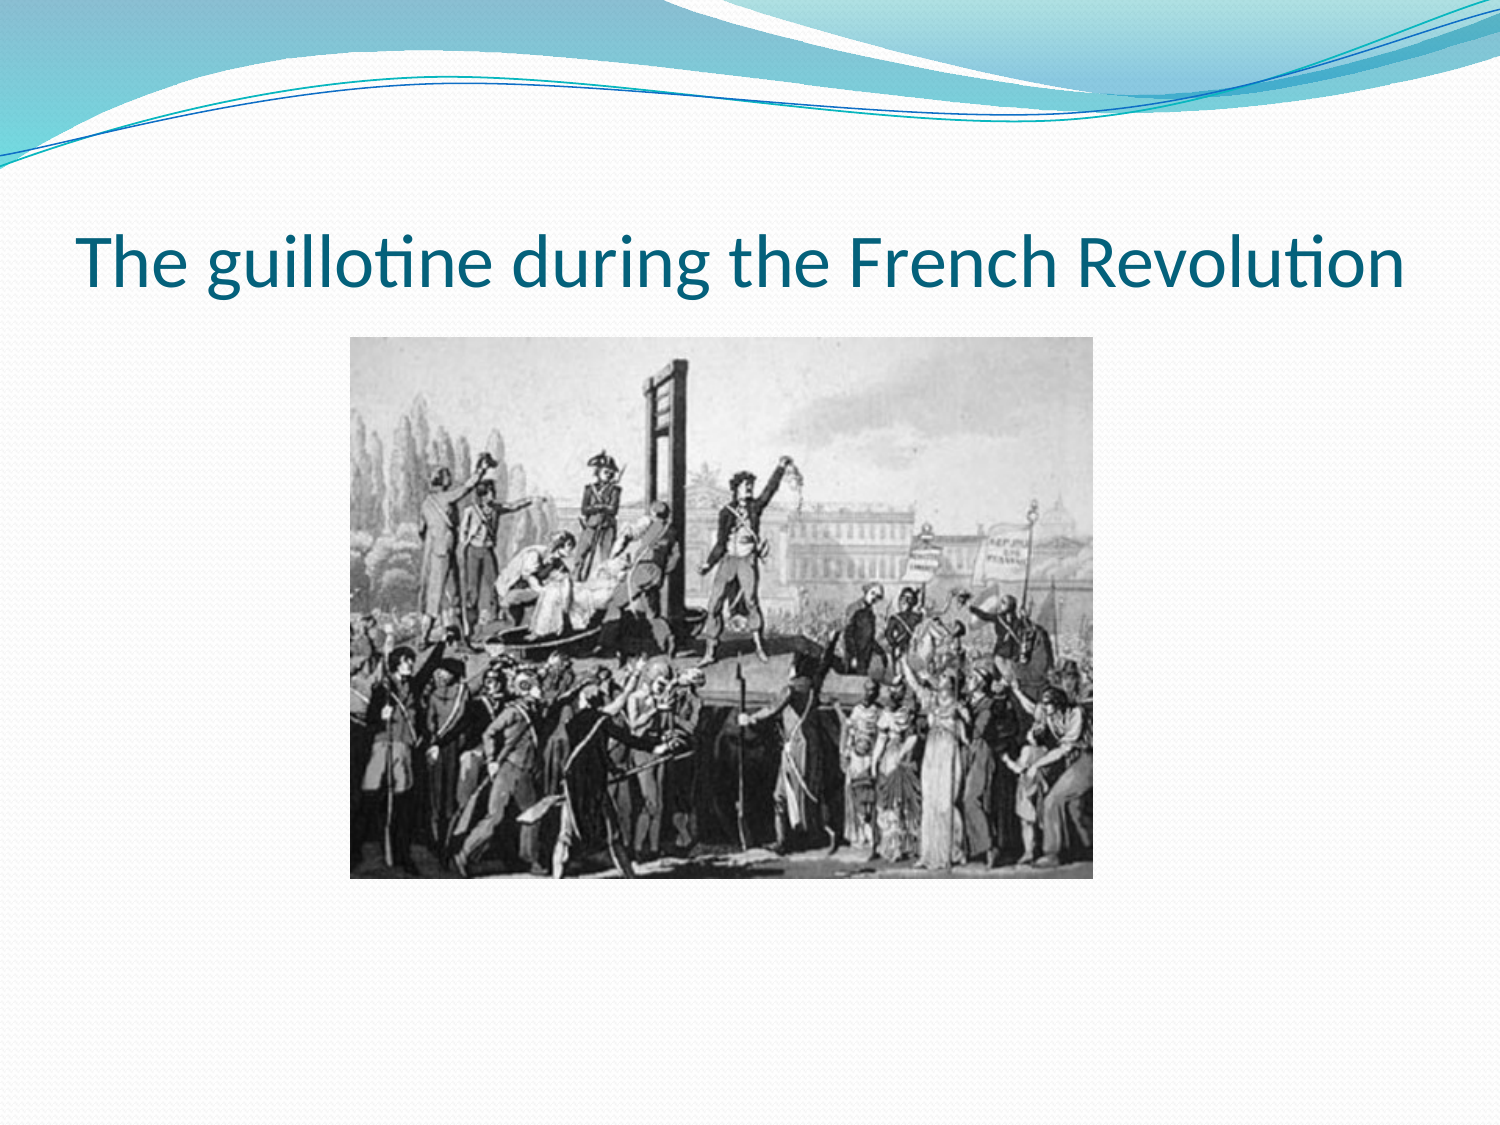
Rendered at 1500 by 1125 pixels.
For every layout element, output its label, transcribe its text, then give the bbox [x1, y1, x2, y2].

picture [349, 337, 1093, 879]
title The guillotine during the French Revolution [75, 115, 1425, 303]
